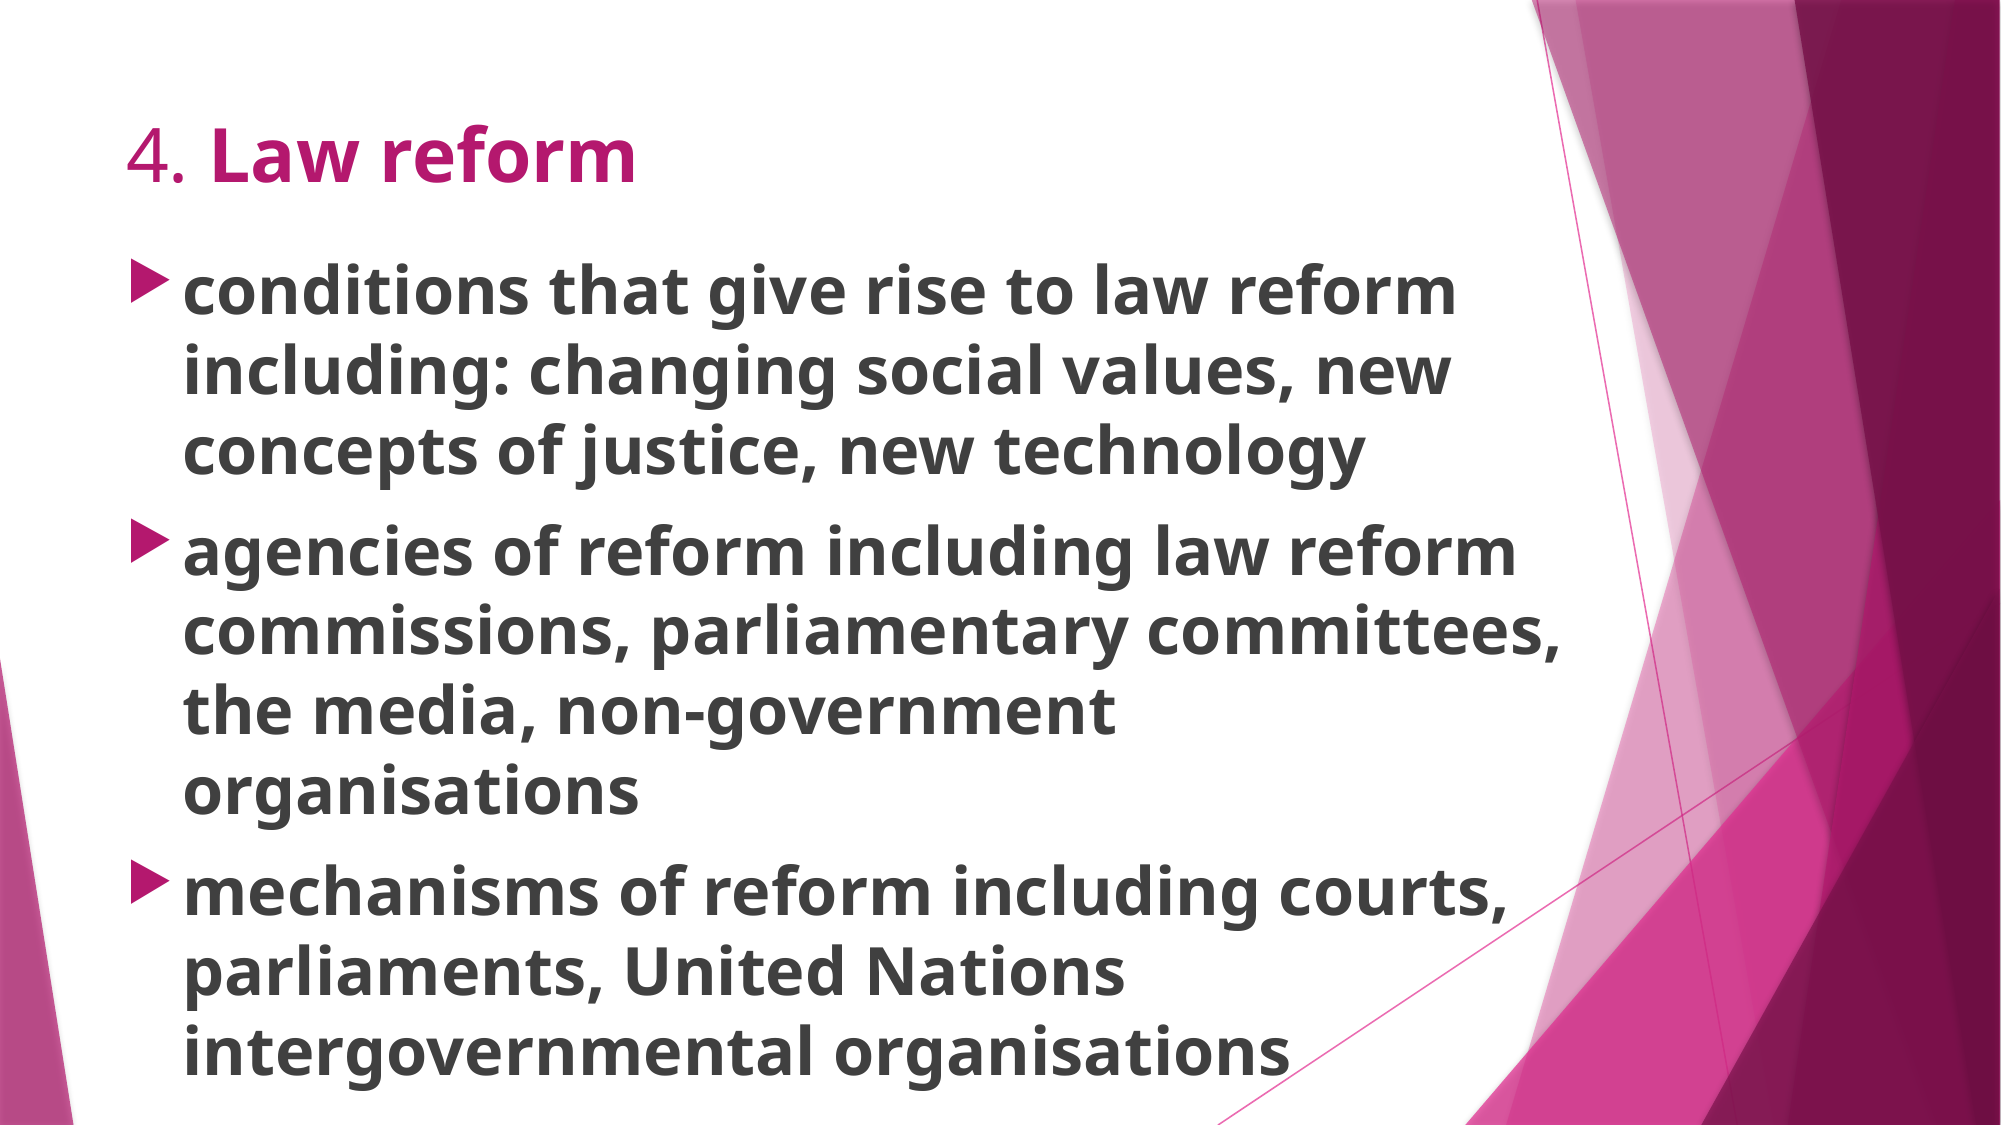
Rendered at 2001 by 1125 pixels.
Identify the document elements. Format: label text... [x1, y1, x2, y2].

list conditions that give rise to law reform including: changing social values, new concepts of justice, new technology agencies of reform including law reform commissions, parliamentary committees, the media, non-government organisations mechanisms of reform including courts, parliaments, United Nations intergovernmental organisations [111, 239, 1607, 1097]
title 4. Law reform [111, 99, 1522, 239]
